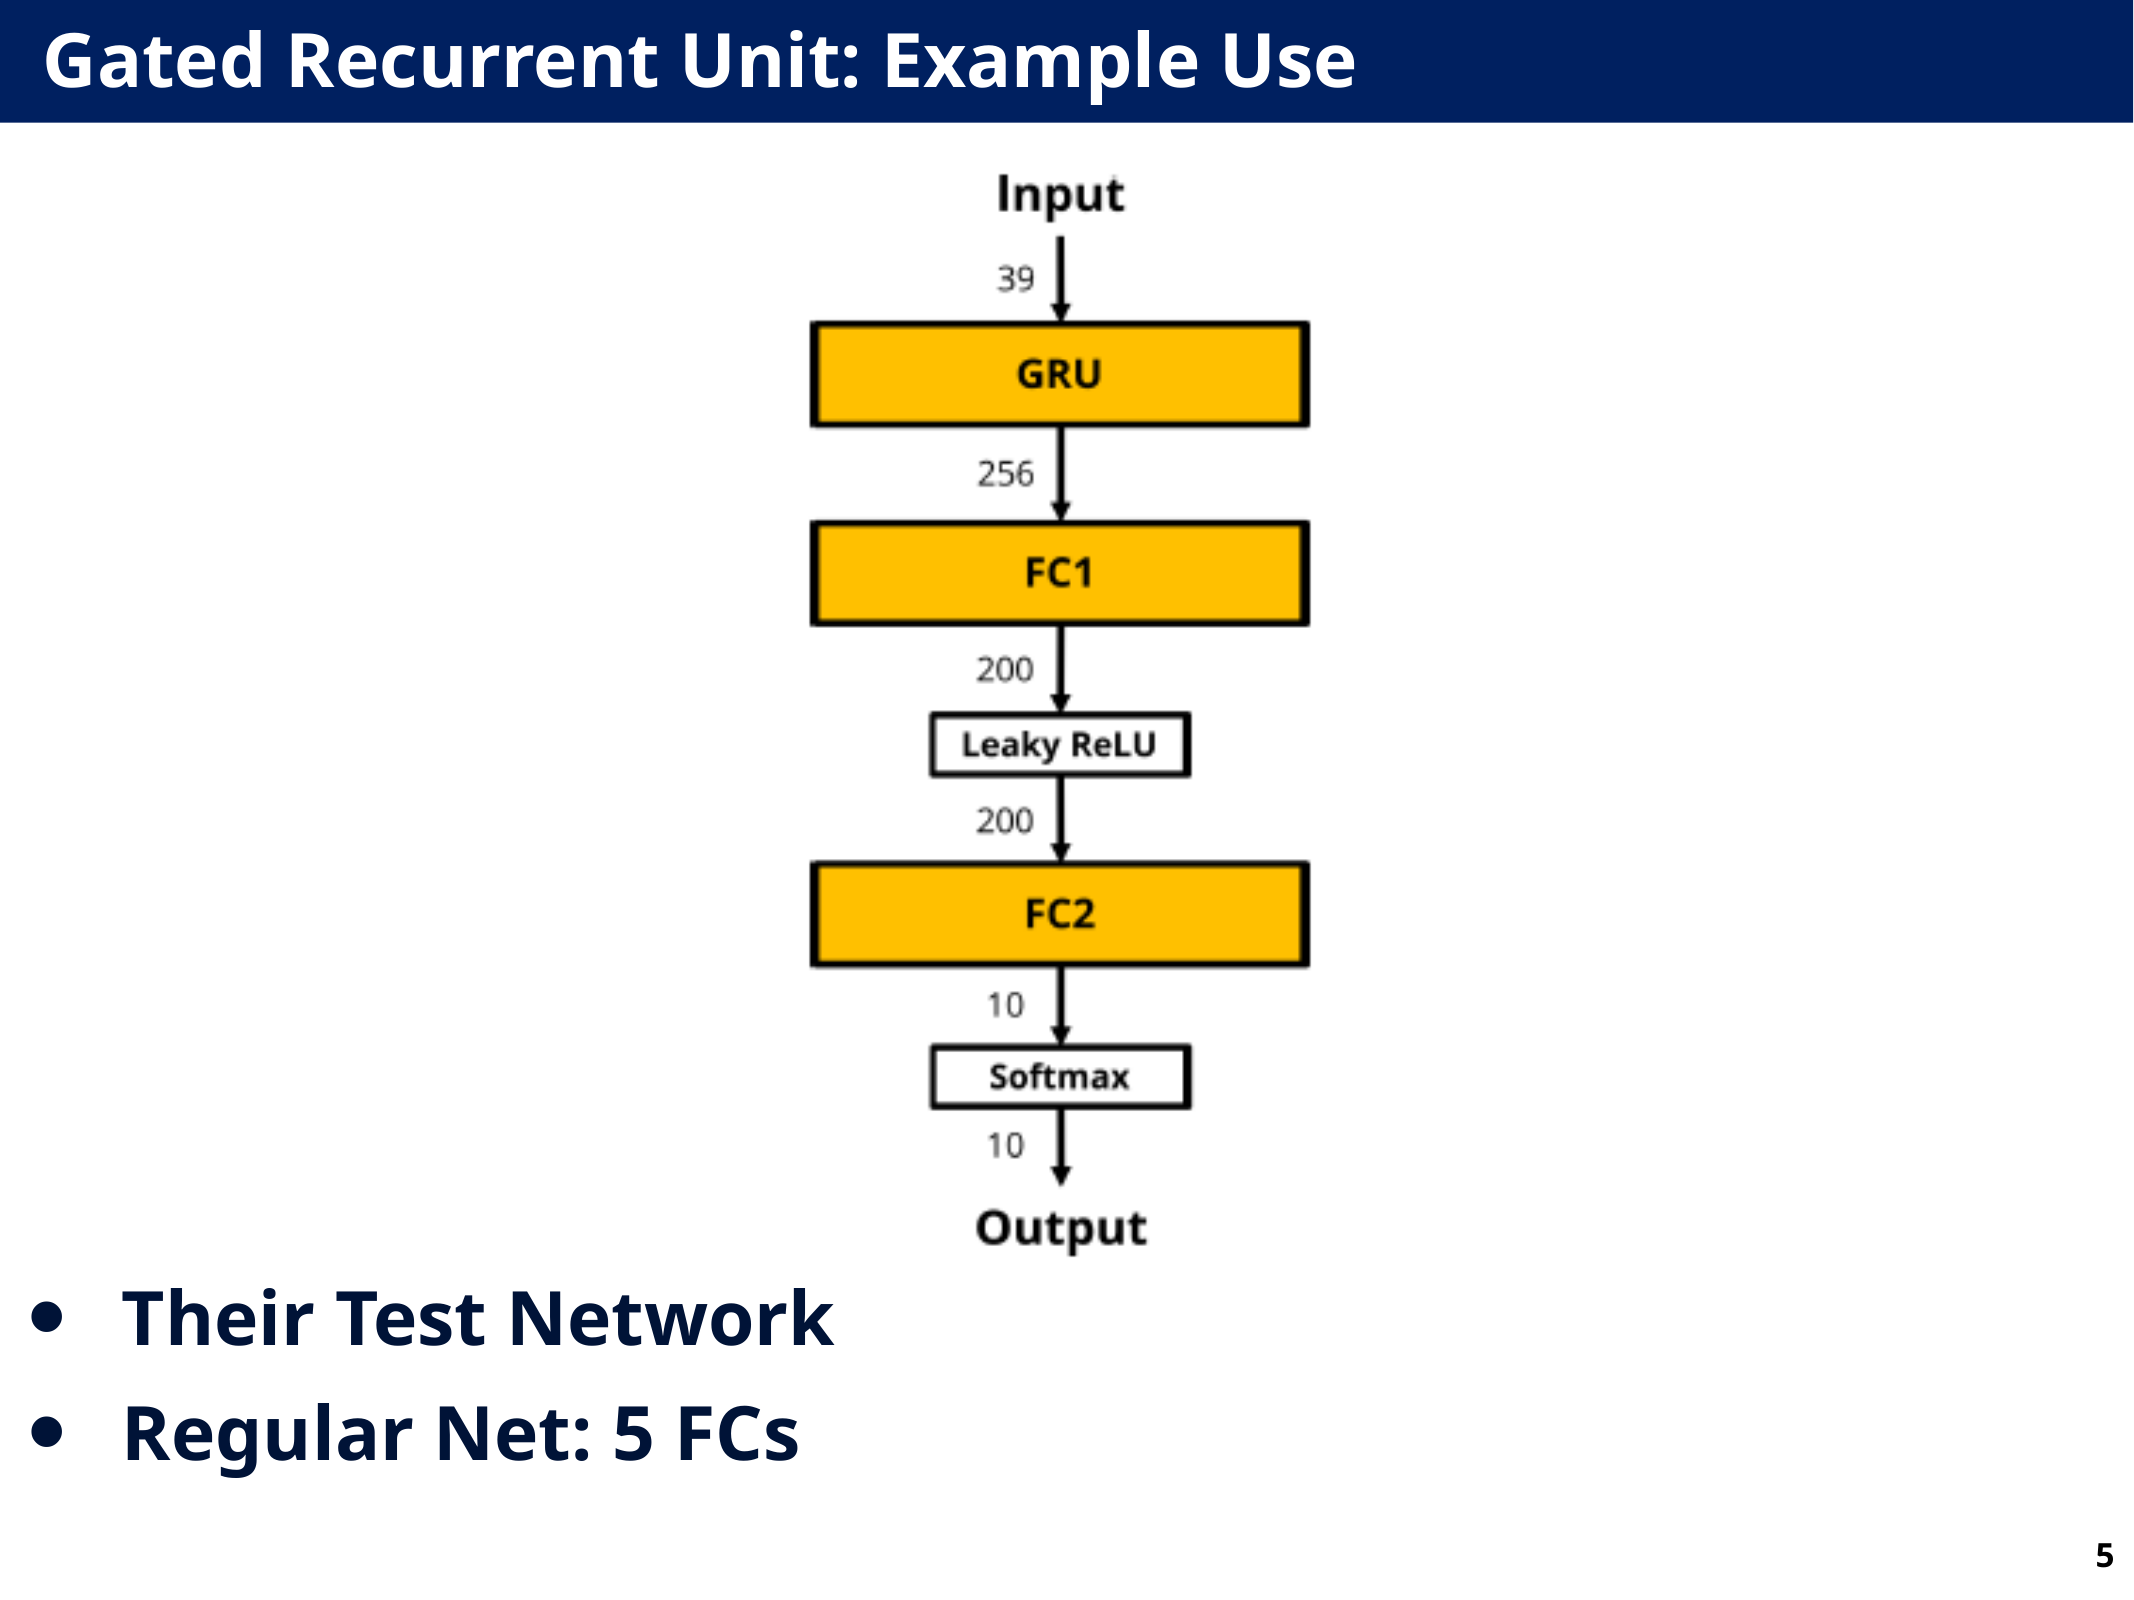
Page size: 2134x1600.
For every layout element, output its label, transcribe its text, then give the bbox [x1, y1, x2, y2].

title Gated Recurrent Unit: Example Use [0, 0, 2134, 123]
slide_number 5 [1632, 1514, 2130, 1600]
list Their Test Network Regular Net: 5 FCs [27, 1270, 2106, 1564]
picture [774, 153, 1359, 1271]
